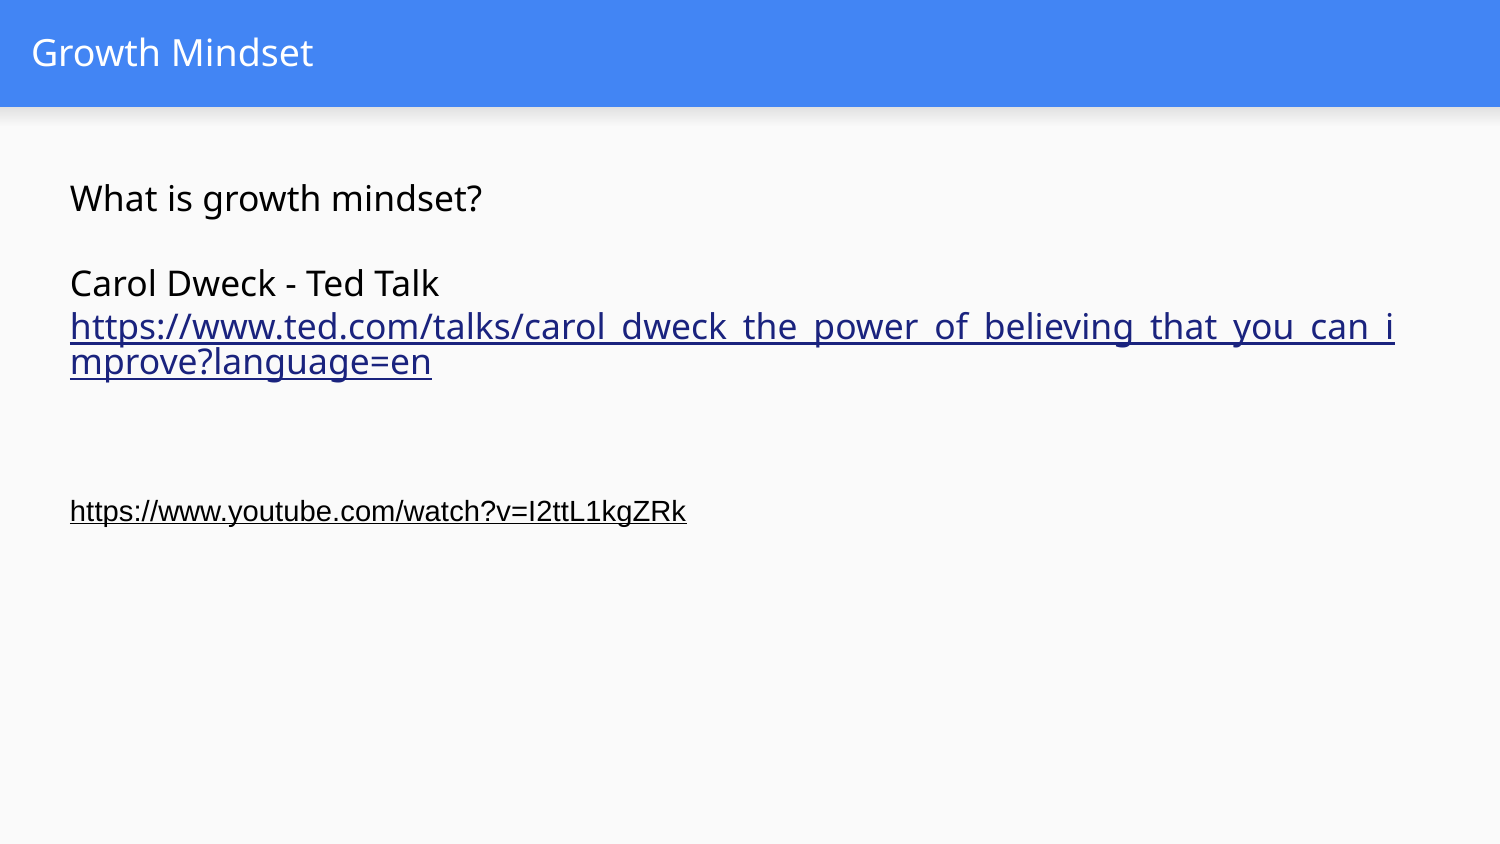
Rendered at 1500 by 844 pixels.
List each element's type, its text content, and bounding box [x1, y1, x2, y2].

text_box What is growth mindset? Carol Dweck - Ted Talk https://www.ted.com/talks/carol_dweck_the_power_of_believing_that_you_can_improve?language=en https://www.youtube.com/watch?v=I2ttL1kgZRk [54, 161, 1442, 508]
title Growth Mindset [16, 2, 1464, 102]
